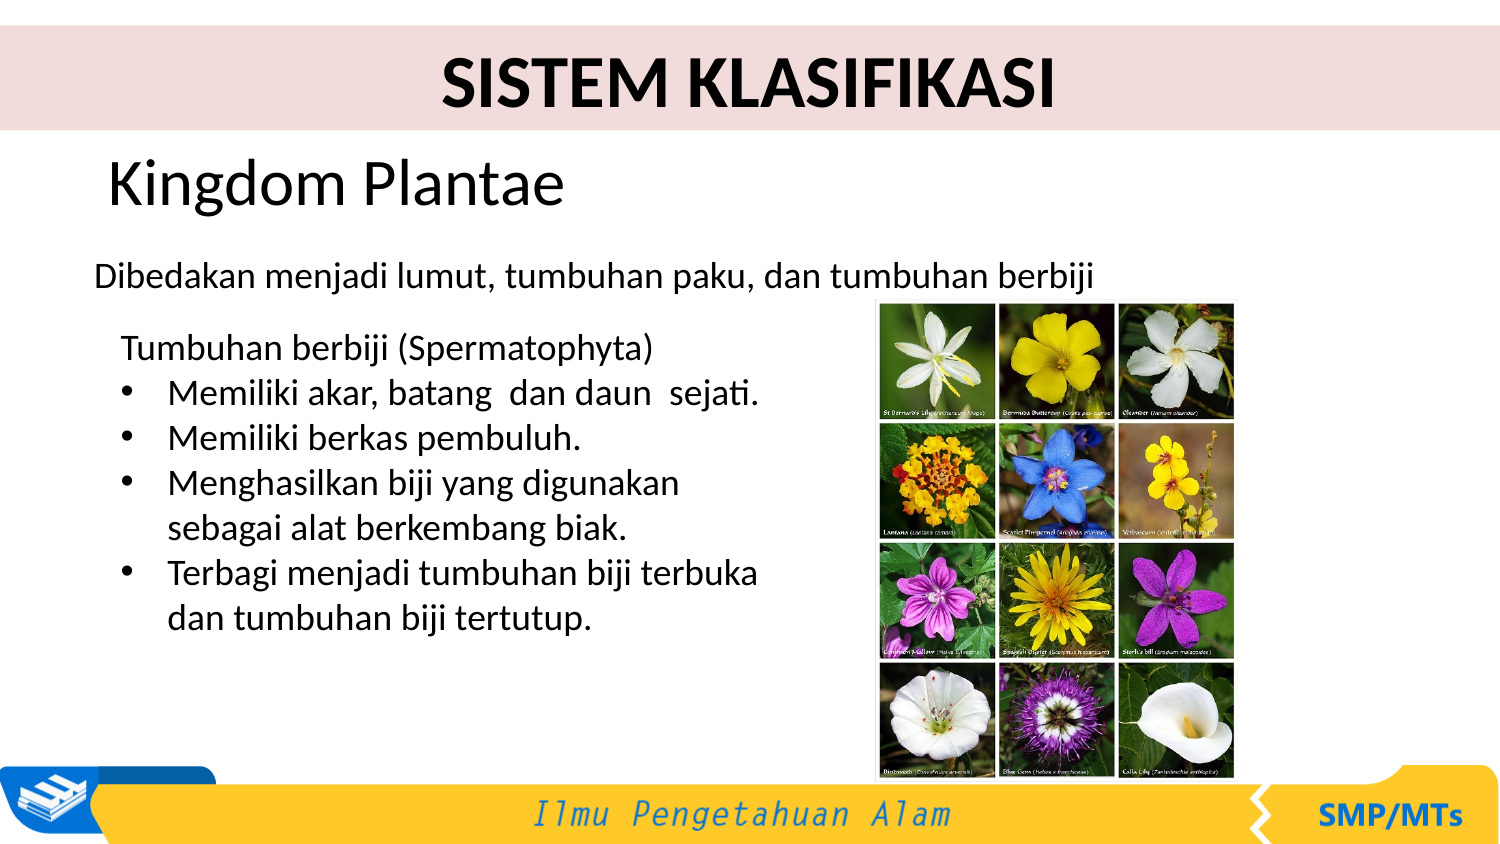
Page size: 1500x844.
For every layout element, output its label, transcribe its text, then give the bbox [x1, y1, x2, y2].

text_box SISTEM KLASIFIKASI [0, 25, 1500, 131]
text_box Tumbuhan berbiji (Spermatophyta) Memiliki akar, batang dan daun sejati. Memiliki berkas pembuluh. Menghasilkan biji yang digunakan sebagai alat berkembang biak. Terbagi menjadi tumbuhan biji terbuka dan tumbuhan biji tertutup. [88, 323, 815, 637]
text_box Kingdom Plantae [93, 131, 581, 227]
picture [0, 299, 1499, 844]
text_box Dibedakan menjadi lumut, tumbuhan paku, dan tumbuhan berbiji [72, 225, 1478, 322]
